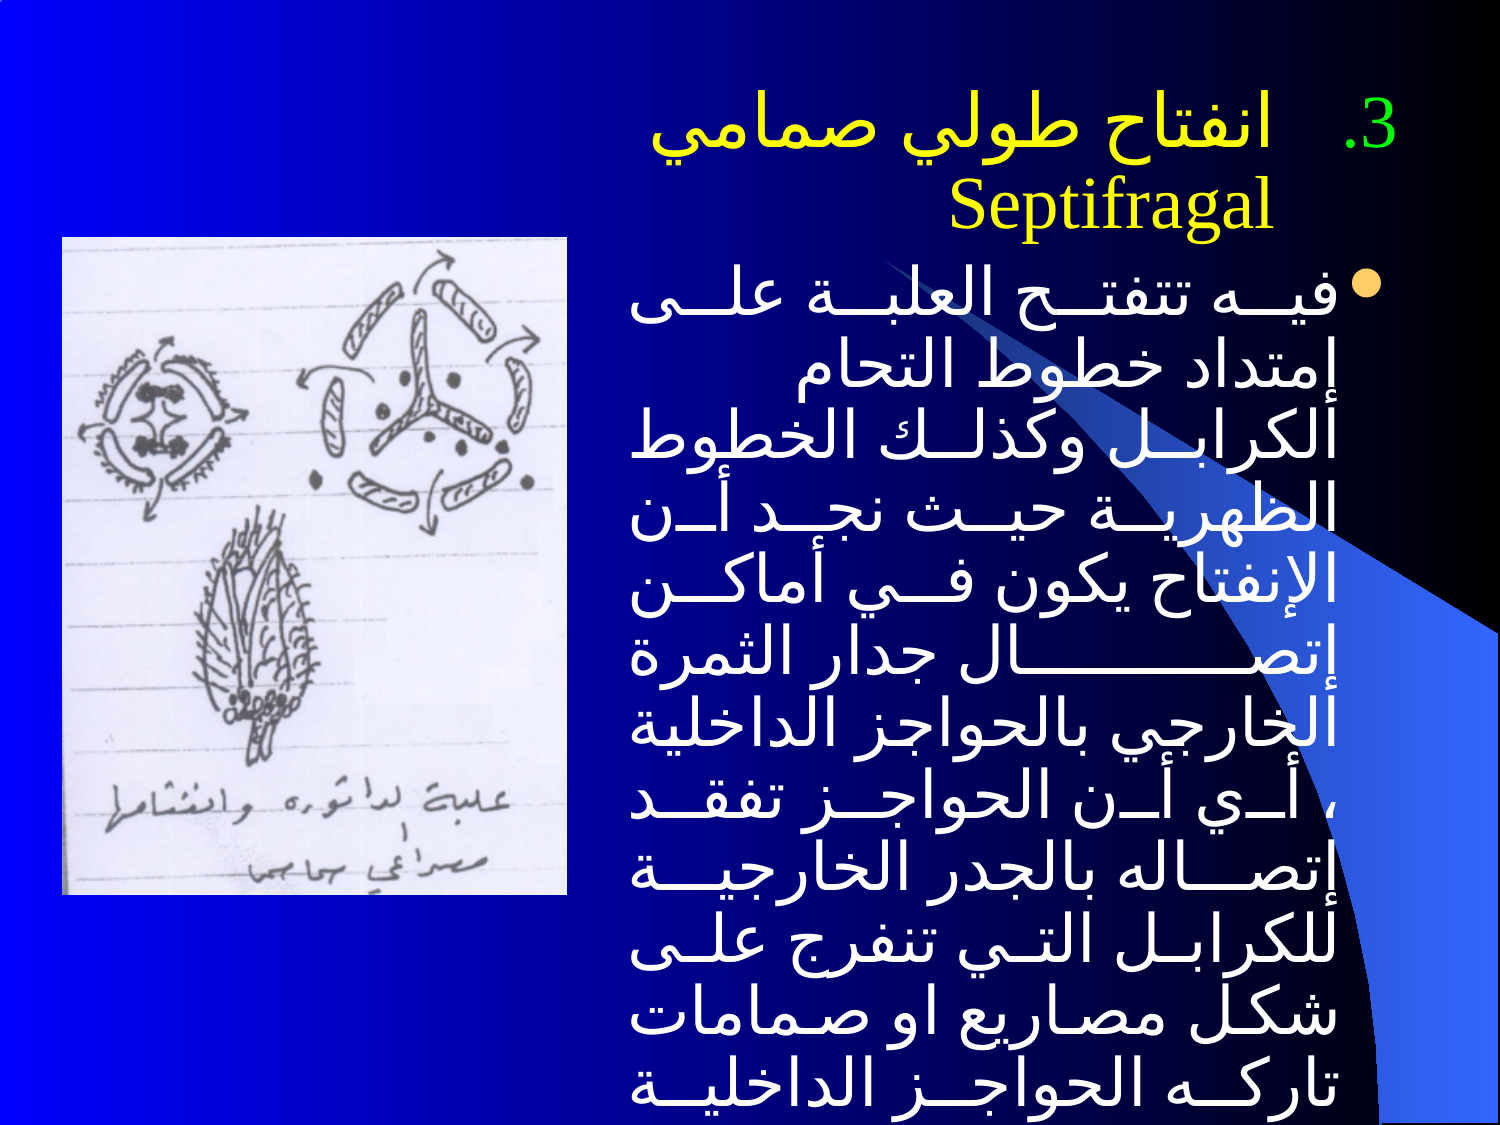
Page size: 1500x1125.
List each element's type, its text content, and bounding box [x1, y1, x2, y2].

picture [62, 237, 567, 896]
text_box انفتاح طولي صمامي Septifragal فيه تتفتح العلبة على إمتداد خطوط التحام الكرابل وكذلك الخطوط الظهرية حيث نجد أن الإنفتاح يكون في أماكن إتصال جدار الثمرة الخارجي بالحواجز الداخلية ، أي أن الحواجز تفقد إتصاله بالجدر الخارجية للكرابل التي تنفرج على شكل مصاريع او صمامات تاركه الحواجز الداخلية وحواجز الكرابل متصل بمحور الزهرة كما في الداتورة Datura . [612, 75, 1413, 1075]
